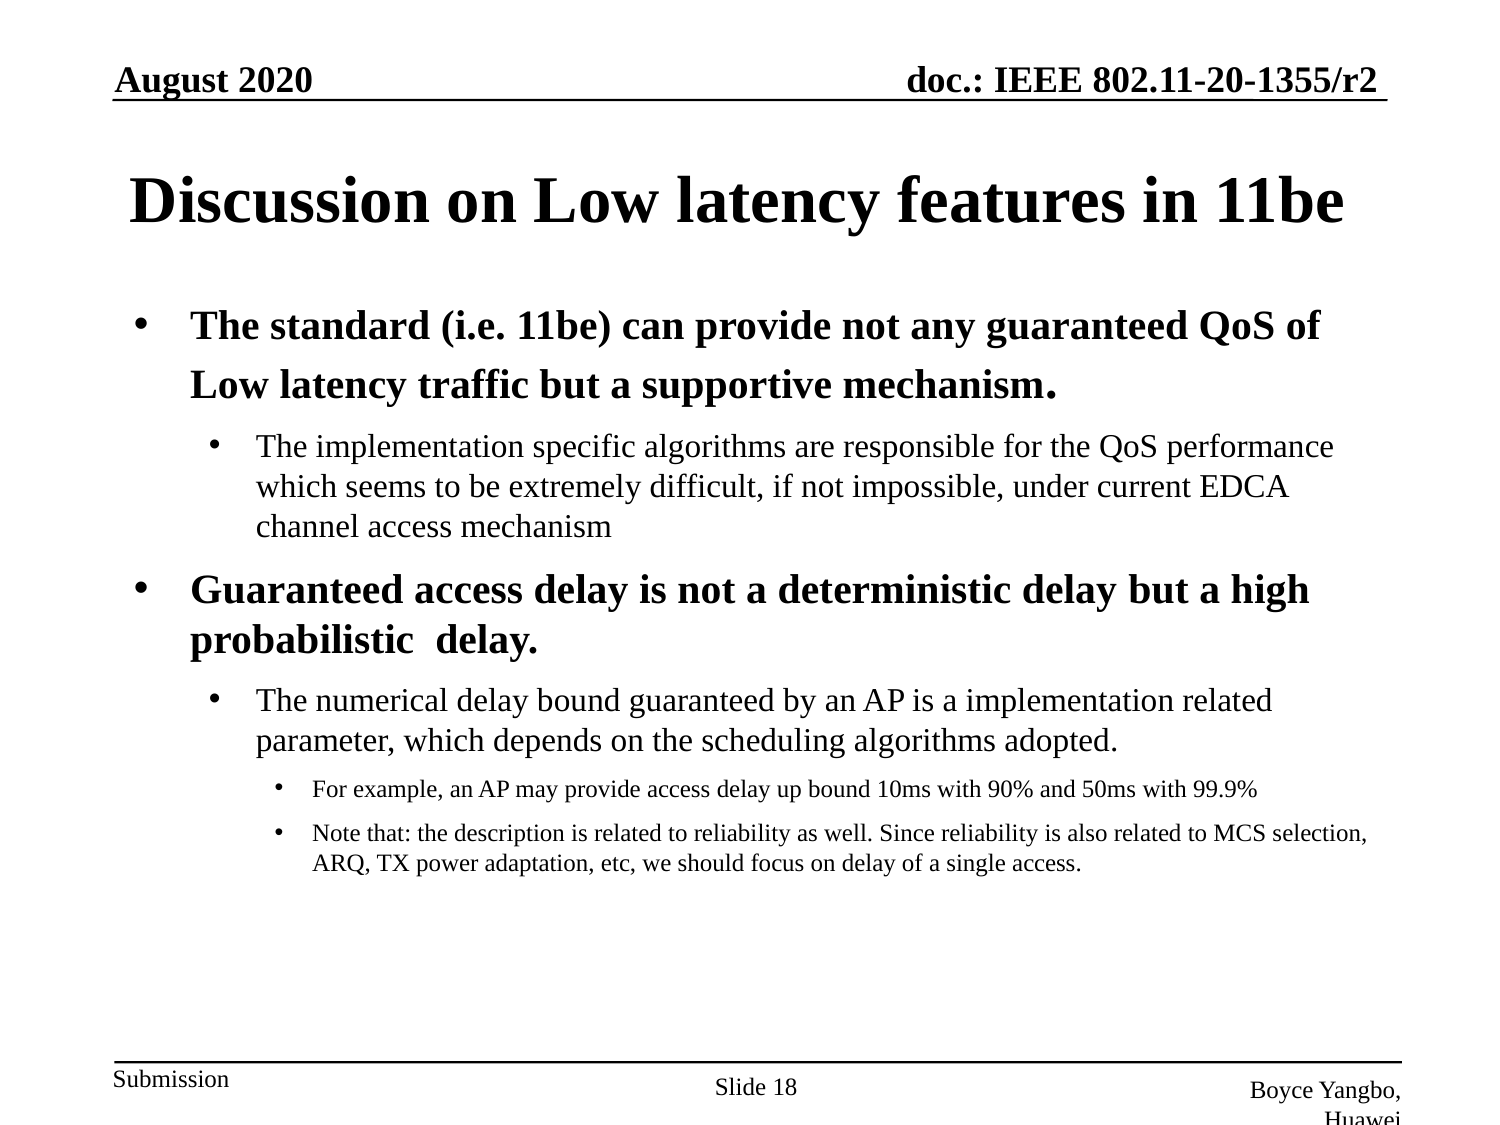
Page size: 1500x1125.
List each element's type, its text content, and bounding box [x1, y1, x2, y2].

list The standard (i.e. 11be) can provide not any guaranteed QoS of Low latency traffic but a supportive mechanism. The implementation specific algorithms are responsible for the QoS performance which seems to be extremely difficult, if not impossible, under current EDCA channel access mechanism Guaranteed access delay is not a deterministic delay but a high probabilistic delay. The numerical delay bound guaranteed by an AP is a implementation related parameter, which depends on the scheduling algorithms adopted. For example, an AP may provide access delay up bound 10ms with 90% and 50ms with 99.9% Note that: the description is related to reliability as well. Since reliability is also related to MCS selection, ARQ, TX power adaptation, etc, we should focus on delay of a single access. [118, 290, 1394, 1071]
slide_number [114, 54, 316, 101]
slide_number Slide 18 [711, 1070, 801, 1101]
title Discussion on Low latency features in 11be [65, 147, 1412, 244]
footer Boyce Yangbo, Huawei [1186, 1073, 1402, 1105]
